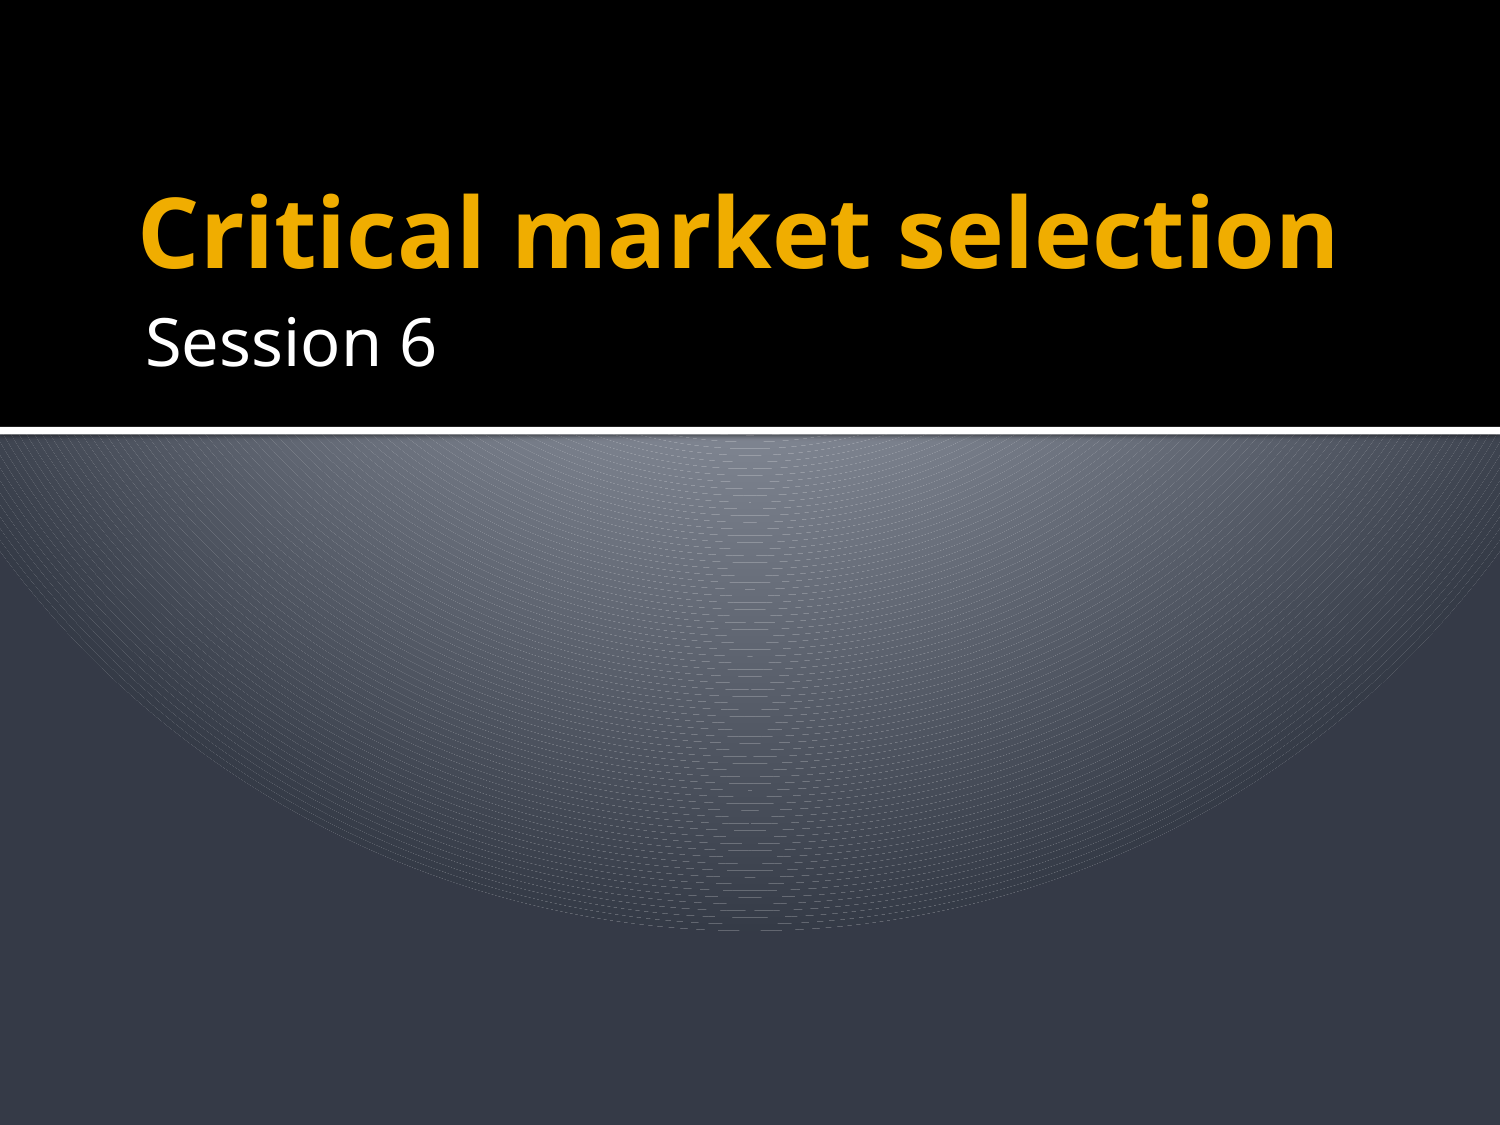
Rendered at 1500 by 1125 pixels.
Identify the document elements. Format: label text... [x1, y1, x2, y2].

list Session 6 [121, 299, 1438, 413]
title Critical market selection [123, 19, 1438, 288]
